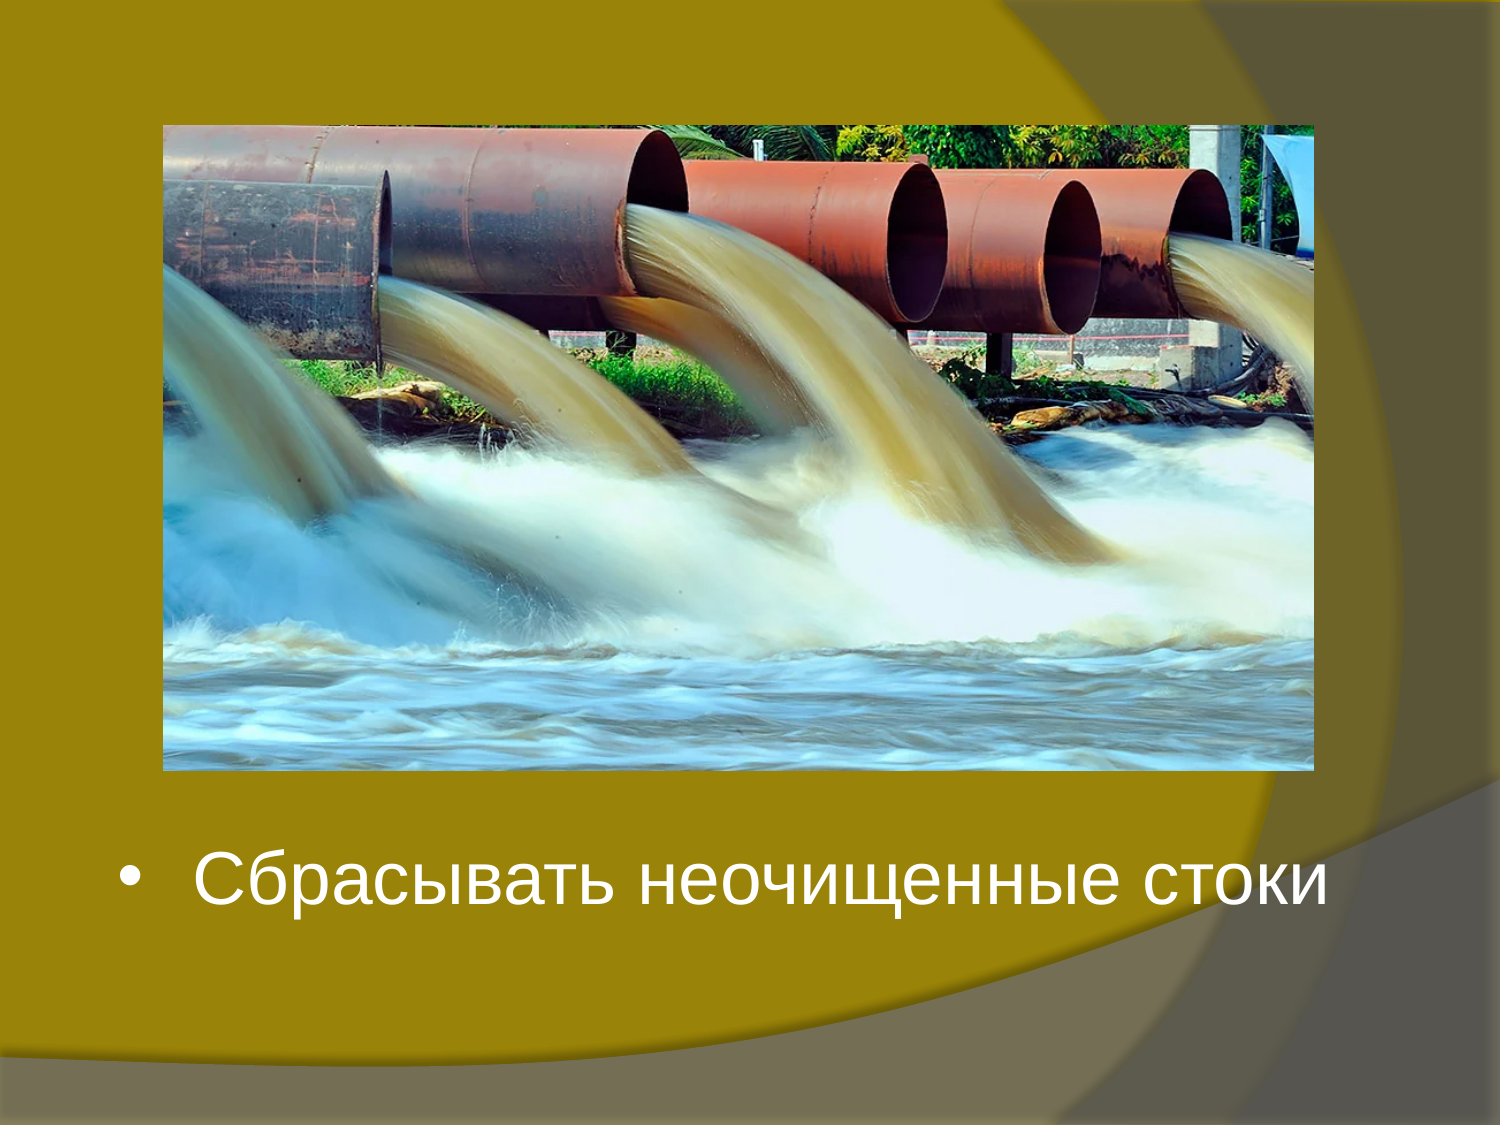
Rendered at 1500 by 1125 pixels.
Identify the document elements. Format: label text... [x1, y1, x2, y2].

text_box Сбрасывать неочищенные стоки [72, 822, 1396, 927]
picture [162, 125, 1314, 771]
